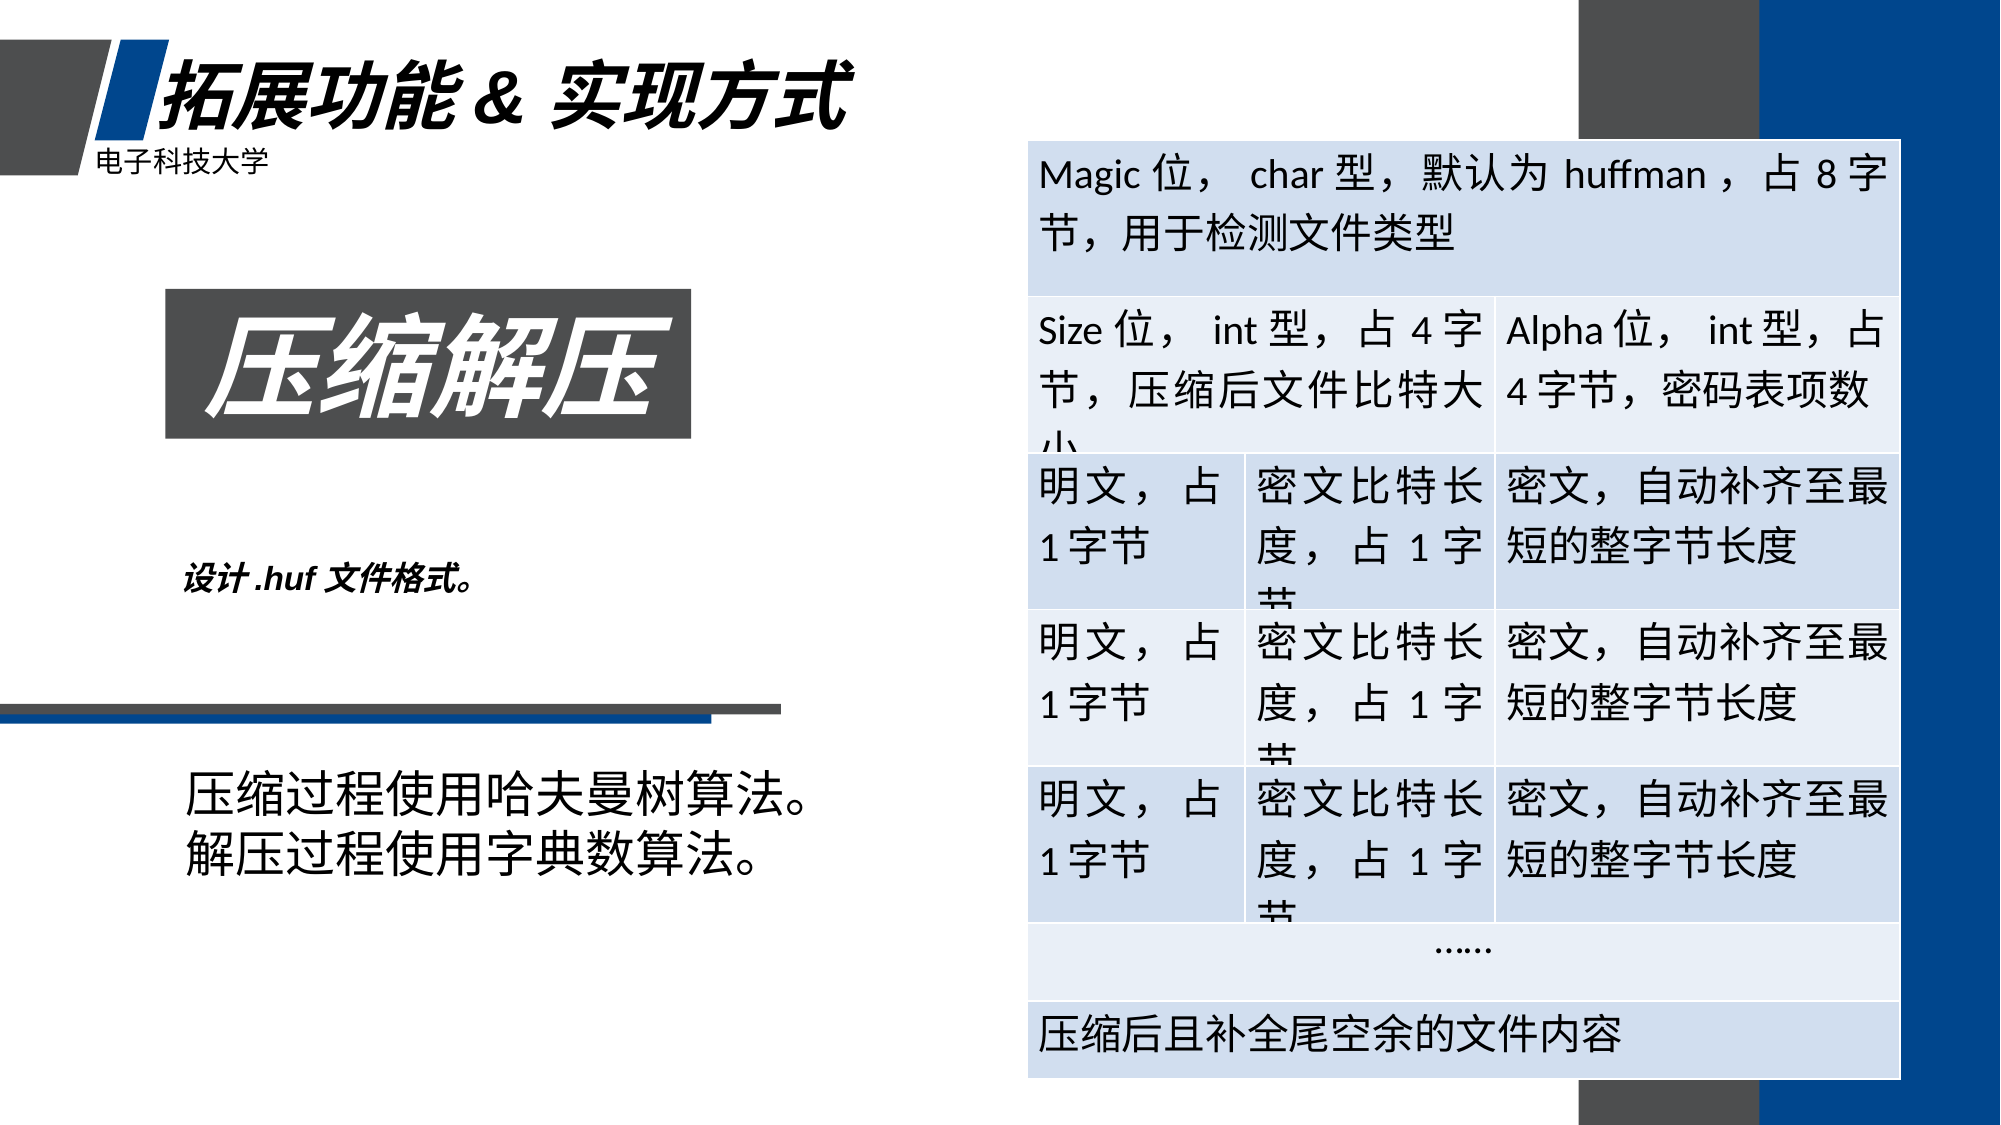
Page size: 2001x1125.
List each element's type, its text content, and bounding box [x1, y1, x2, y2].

table_cell 压缩后且补全尾空余的文件内容 [1028, 1002, 1899, 1078]
text_box [0, 39, 112, 176]
table_cell 密文，自动补齐至最短的整字节长度 [1496, 610, 1899, 765]
table_cell 密文比特长度，占1字节 [1246, 767, 1494, 922]
text_box [1758, 0, 2000, 1125]
text_box 电子科技大学 [79, 135, 286, 186]
text_box 拓展功能&实现方式 [140, 41, 861, 147]
table_cell 密文，自动补齐至最短的整字节长度 [1496, 767, 1899, 922]
text_box [1578, 0, 1758, 139]
table_cell 密文比特长度，占1字节 [1246, 610, 1494, 765]
text_box 设计.huf文件格式。 [165, 527, 671, 605]
table_cell 密文，自动补齐至最短的整字节长度 [1496, 454, 1899, 609]
table_cell Size位，int型，占4字节，压缩后文件比特大小 [1028, 297, 1494, 452]
table_cell 明文，占1字节 [1028, 767, 1244, 922]
text_box 压缩解压 [165, 288, 692, 439]
text_box [96, 39, 170, 135]
table_cell 明文，占1字节 [1028, 454, 1244, 609]
table_cell Alpha位，int型，占4字节，密码表项数 [1496, 297, 1899, 452]
table_header Magic位，char型，默认为huffman，占8字节，用于检测文件类型 [1028, 141, 1899, 296]
table_cell 明文，占1字节 [1028, 610, 1244, 765]
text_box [0, 703, 781, 724]
table_cell 密文比特长度，占1字节 [1246, 454, 1494, 609]
table_cell …… [1028, 924, 1899, 1000]
text_box [1578, 1080, 1758, 1125]
text_box 压缩过程使用哈夫曼树算法。 解压过程使用字典数算法。 [170, 755, 982, 891]
